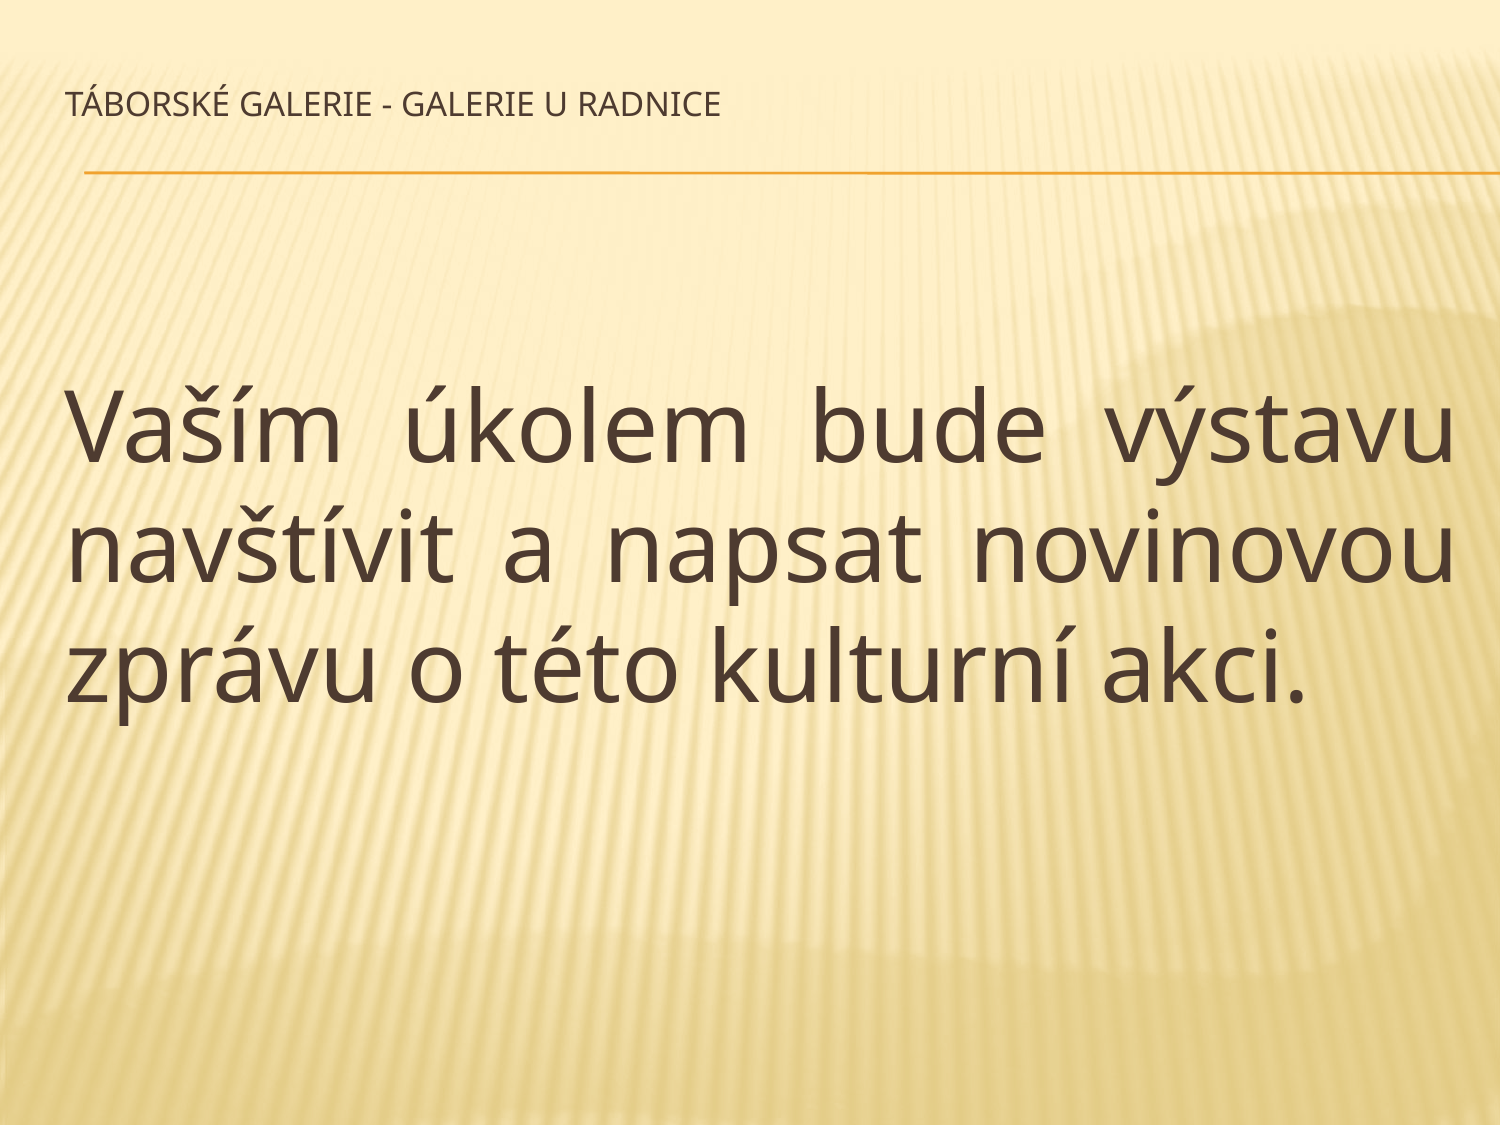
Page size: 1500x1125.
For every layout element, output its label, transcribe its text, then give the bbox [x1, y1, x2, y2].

title Táborské galerie - Galerie U Radnice [50, 75, 1475, 213]
list Vaším úkolem bude výstavu navštívit a napsat novinovou zprávu o této kulturní akci. [50, 254, 1475, 998]
